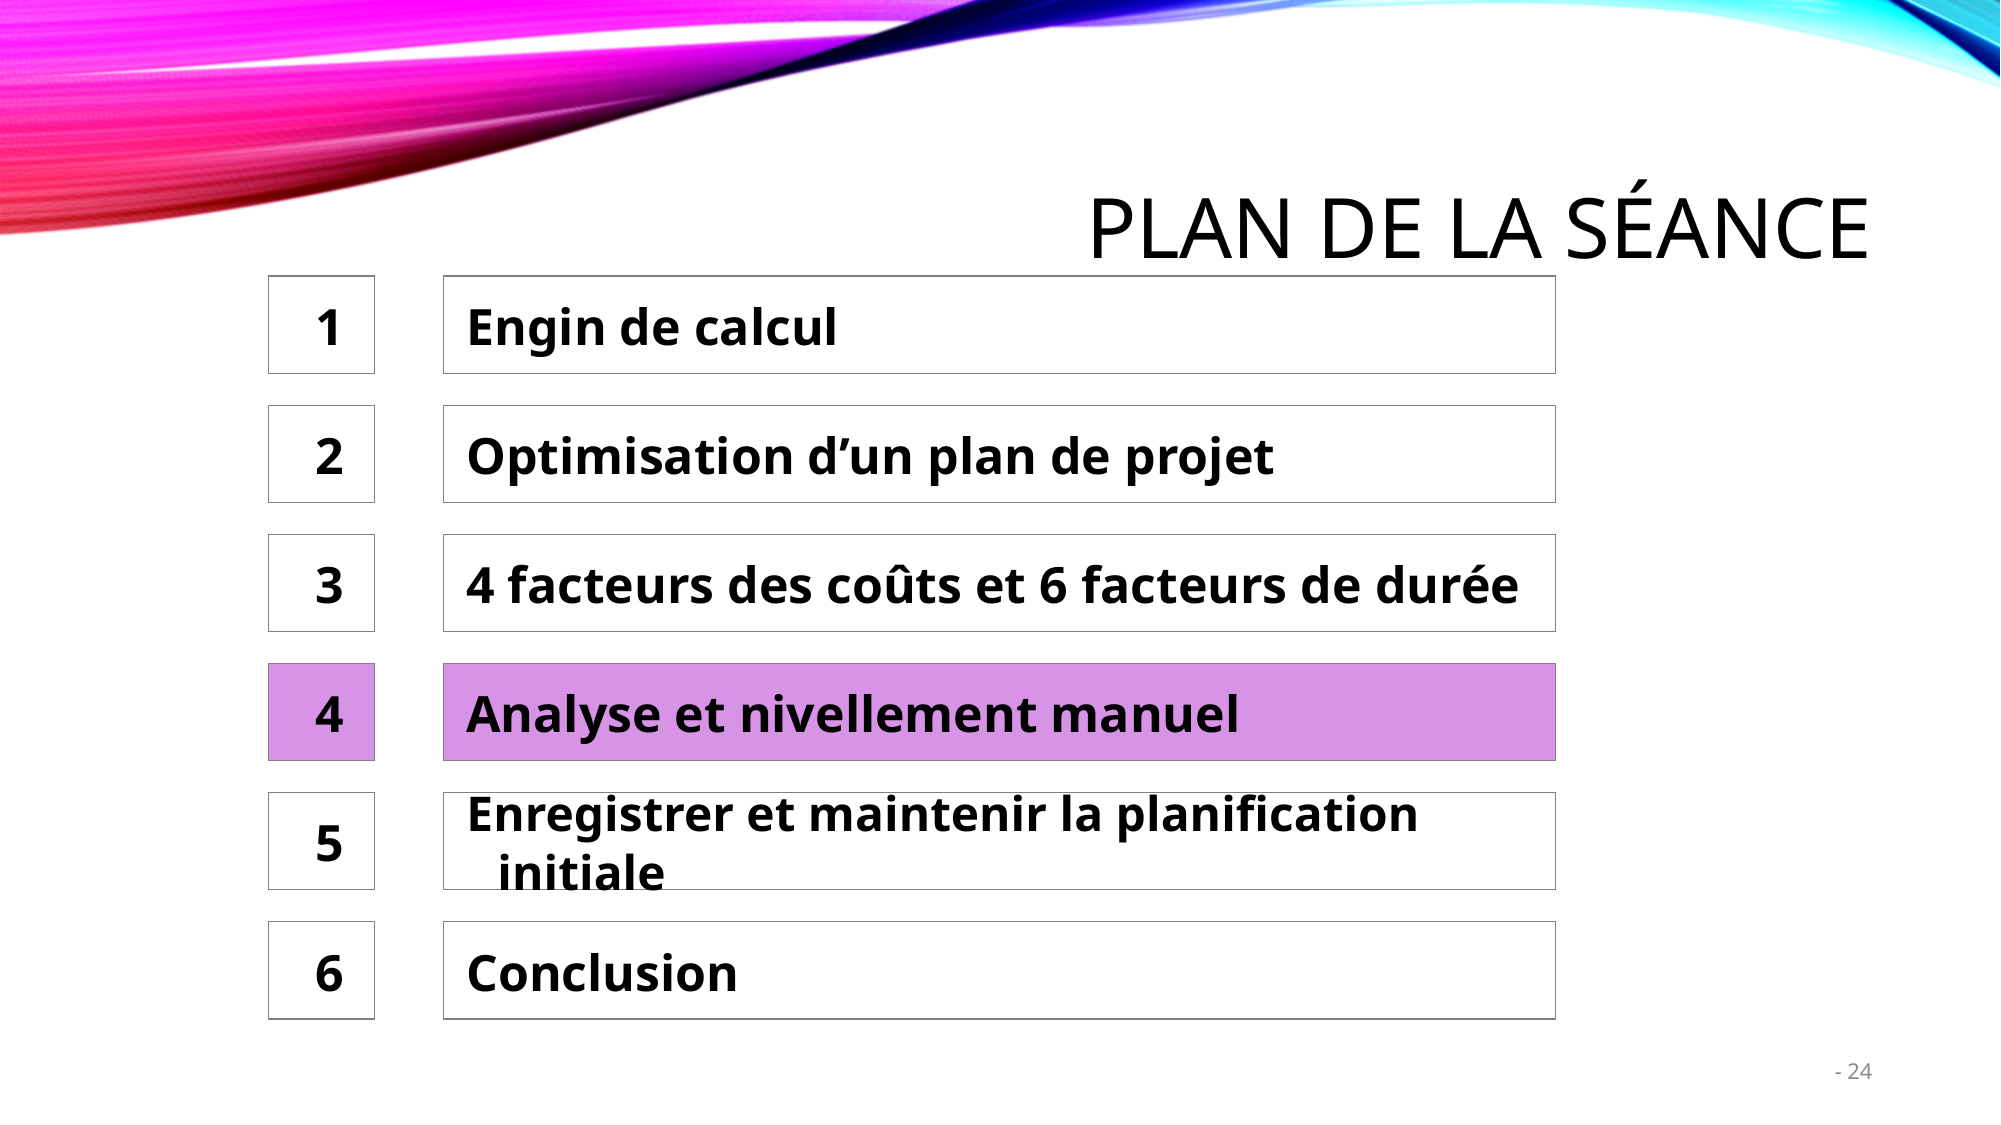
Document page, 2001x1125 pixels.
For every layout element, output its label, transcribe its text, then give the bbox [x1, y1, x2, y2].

title Plan de la séance [474, 125, 1888, 338]
text_box 6 [268, 921, 375, 1019]
picture [1910, 0, 2000, 45]
picture [1890, 0, 2000, 75]
text_box 1 [268, 276, 375, 374]
text_box Enregistrer et maintenir la planification initiale [443, 792, 1556, 890]
text_box Optimisation d’un plan de projet [443, 405, 1556, 503]
slide_number 24 [1808, 1042, 1888, 1103]
text_box Engin de calcul [443, 276, 1556, 374]
text_box Conclusion [443, 921, 1556, 1019]
text_box 5 [268, 792, 375, 890]
picture [0, 0, 2000, 237]
text_box 4 facteurs des coûts et 6 facteurs de durée [443, 534, 1556, 632]
text_box 4 [268, 663, 375, 761]
text_box Analyse et nivellement manuel [443, 663, 1556, 761]
text_box 3 [268, 534, 375, 632]
text_box 2 [268, 405, 375, 503]
